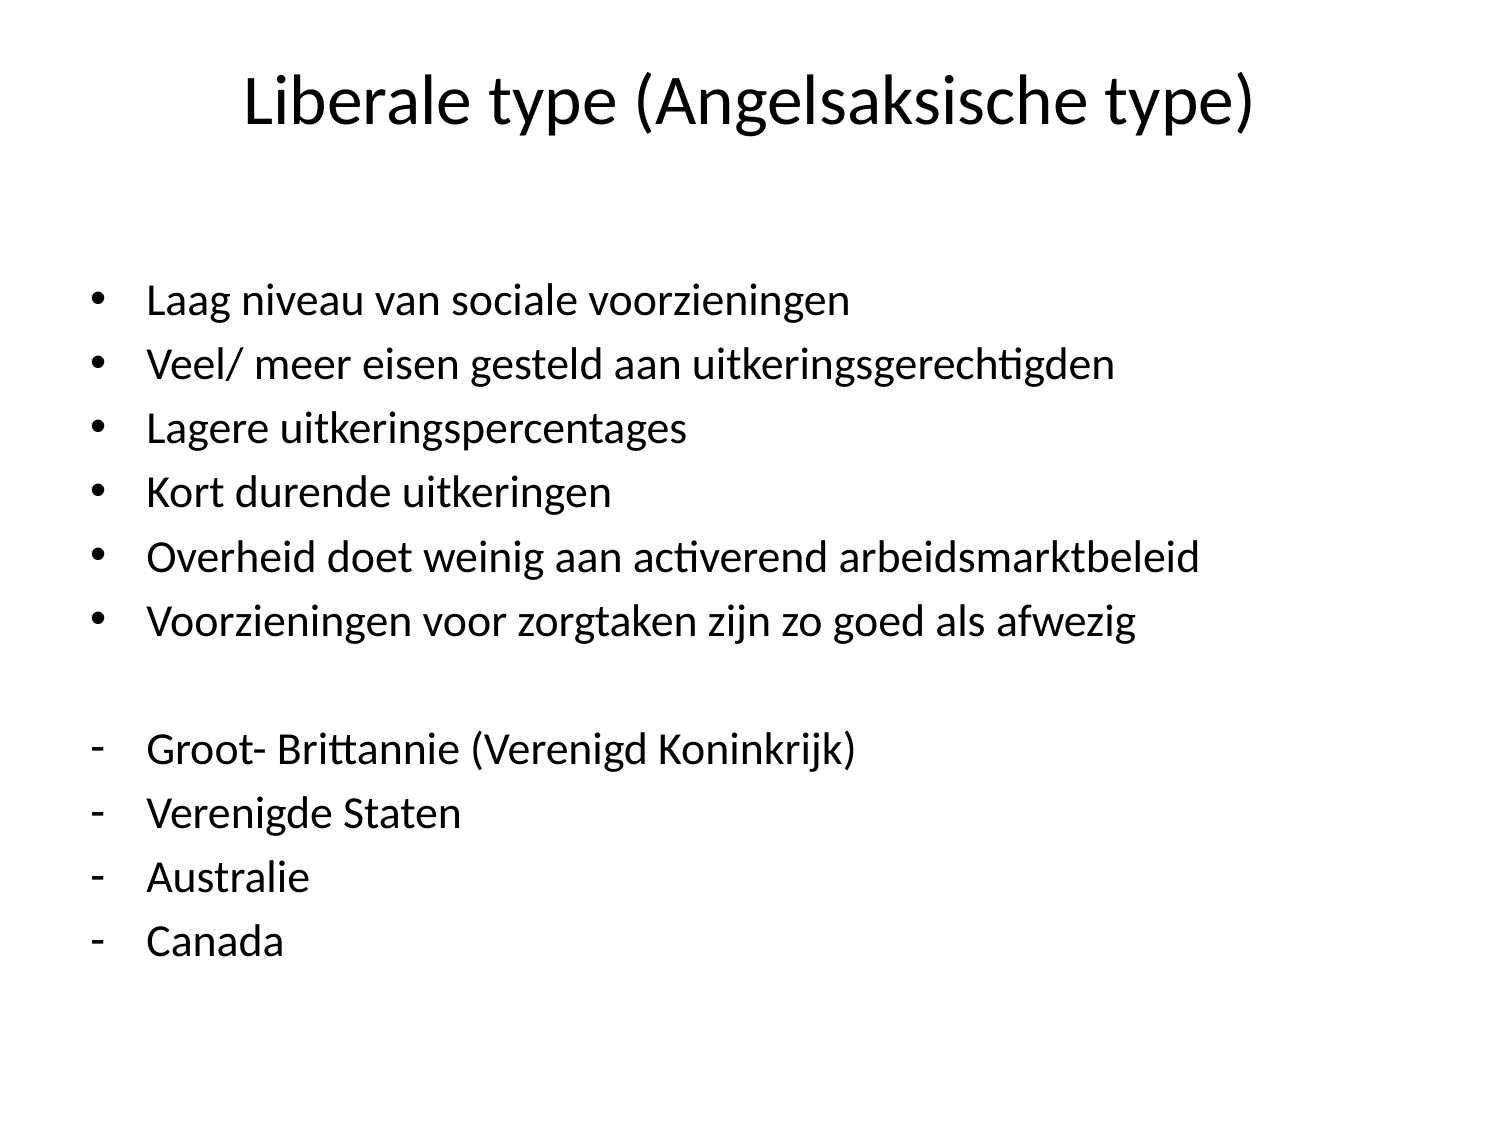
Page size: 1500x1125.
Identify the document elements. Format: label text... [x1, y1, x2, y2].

title Liberale type (Angelsaksische type) [75, 45, 1425, 233]
list Laag niveau van sociale voorzieningen Veel/ meer eisen gesteld aan uitkeringsgerechtigden Lagere uitkeringspercentages Kort durende uitkeringen Overheid doet weinig aan activerend arbeidsmarktbeleid Voorzieningen voor zorgtaken zijn zo goed als afwezig Groot- Brittannie (Verenigd Koninkrijk) Verenigde Staten Australie Canada [75, 262, 1425, 1005]
